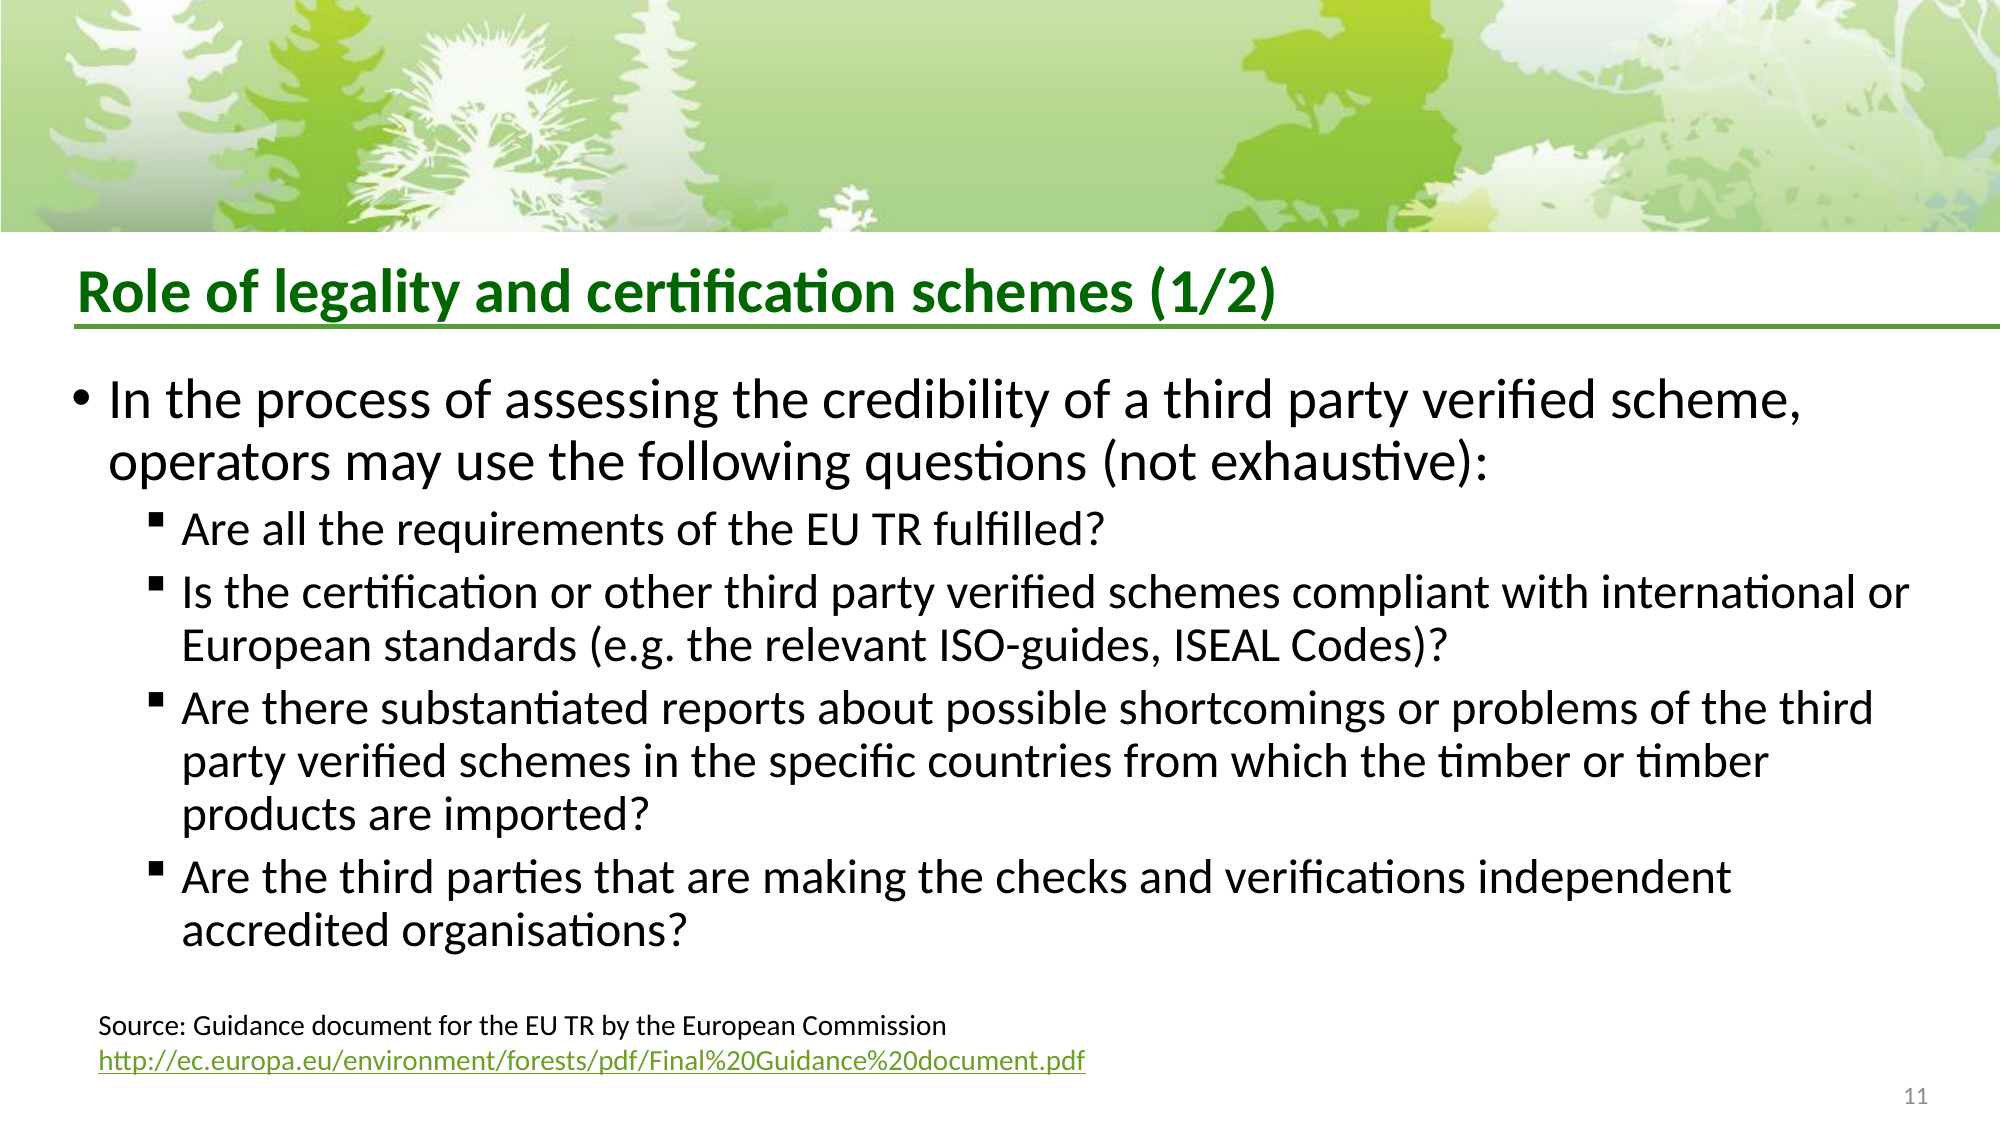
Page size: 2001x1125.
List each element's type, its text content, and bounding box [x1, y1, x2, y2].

picture [0, 0, 2000, 232]
text_box Source: Guidance document for the EU TR by the European Commission http://ec.europa.eu/environment/forests/pdf/Final%20Guidance%20document.pdf [83, 999, 1409, 1084]
title Role of legality and certification schemes (1/2) [62, 198, 1413, 386]
slide_number 11 [1493, 1065, 1944, 1125]
list In the process of assessing the credibility of a third party verified scheme, operators may use the following questions (not exhaustive): Are all the requirements of the EU TR fulfilled? Is the certification or other third party verified schemes compliant with international or European standards (e.g. the relevant ISO-guides, ISEAL Codes)? Are there substantiated reports about possible shortcomings or problems of the third party verified schemes in the specific countries from which the timber or timber products are imported? Are the third parties that are making the checks and verifications independent accredited organisations? [56, 362, 1944, 968]
